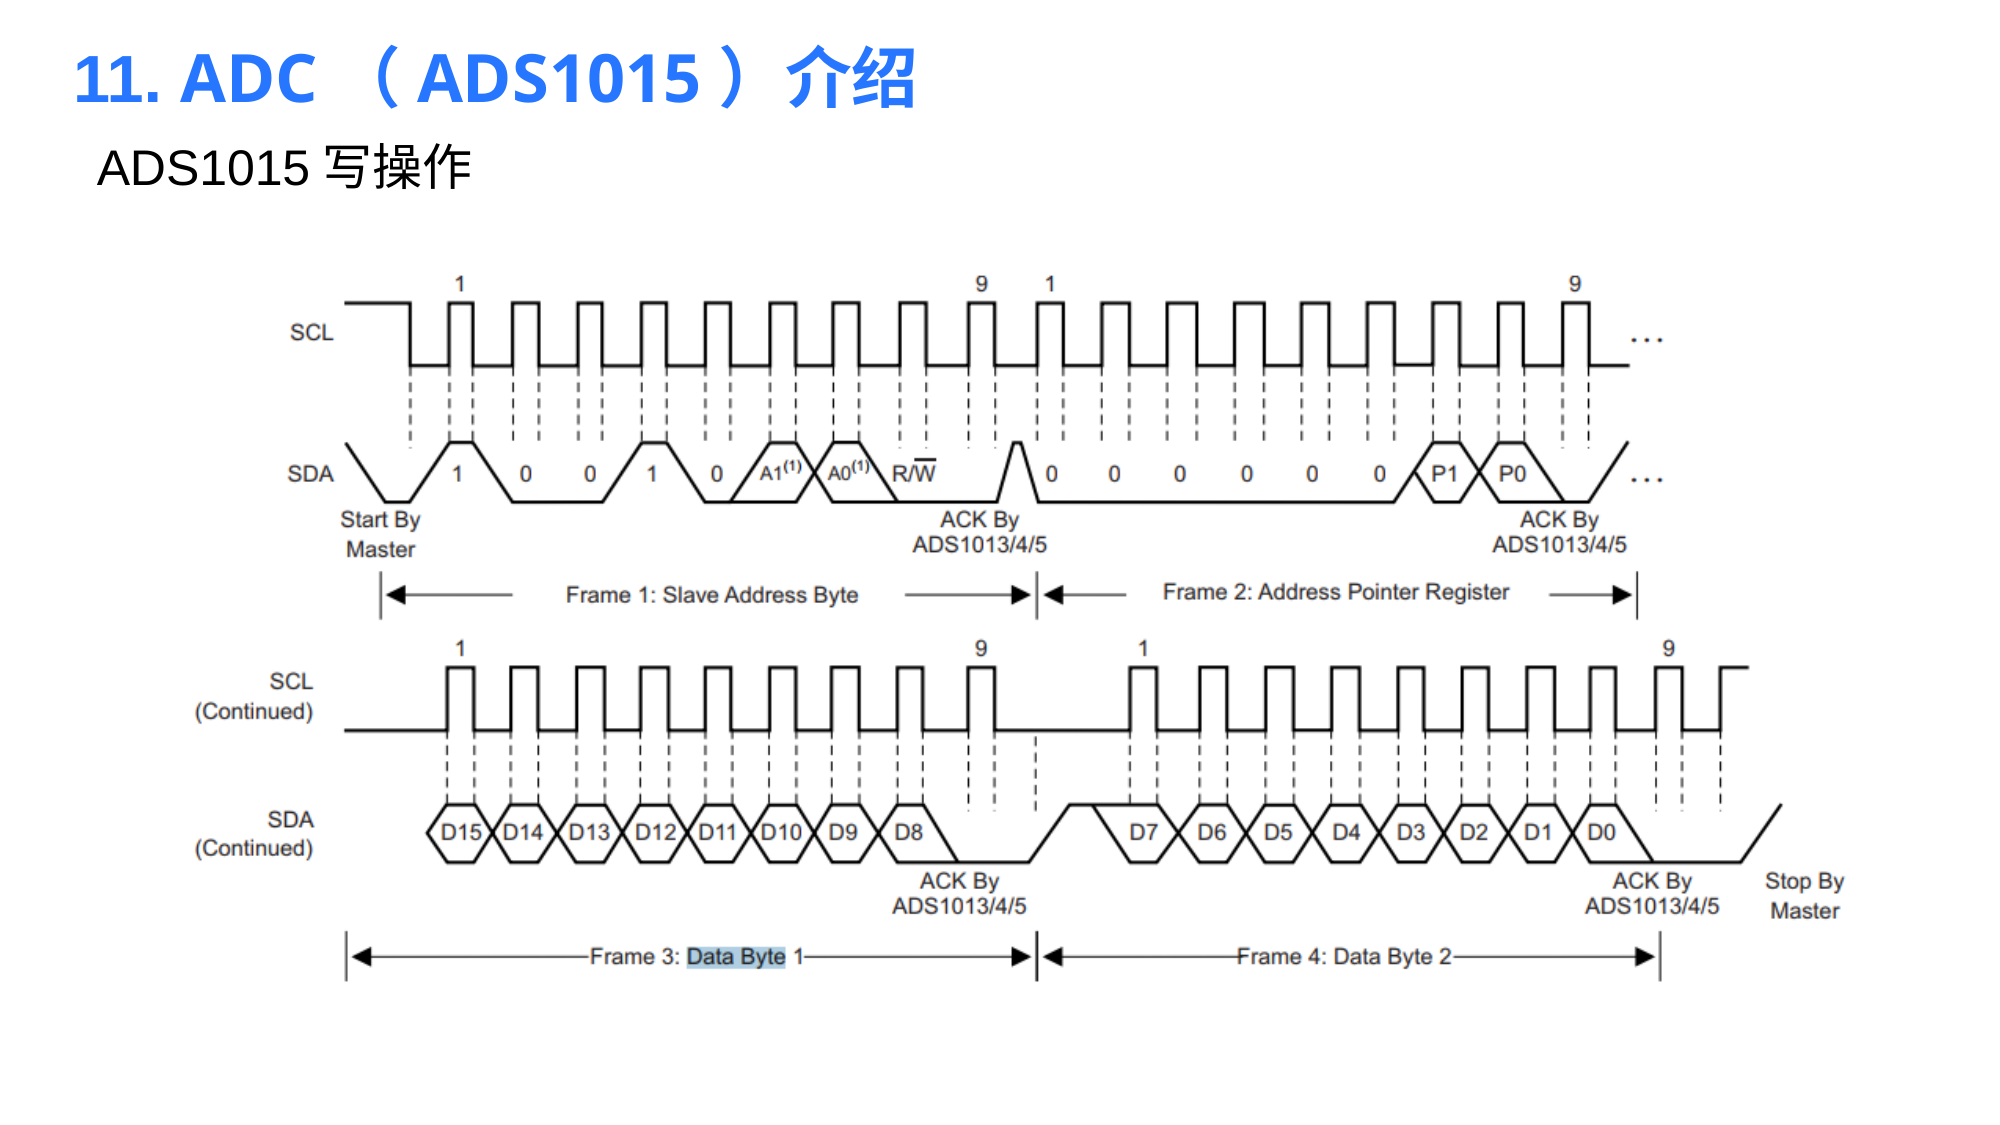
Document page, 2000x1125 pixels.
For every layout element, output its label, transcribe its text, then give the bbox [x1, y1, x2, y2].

text_box ADS1015写操作 [82, 128, 1036, 203]
text_box 11. ADC（ADS1015）介绍 [58, 21, 1759, 130]
picture [172, 243, 1891, 999]
